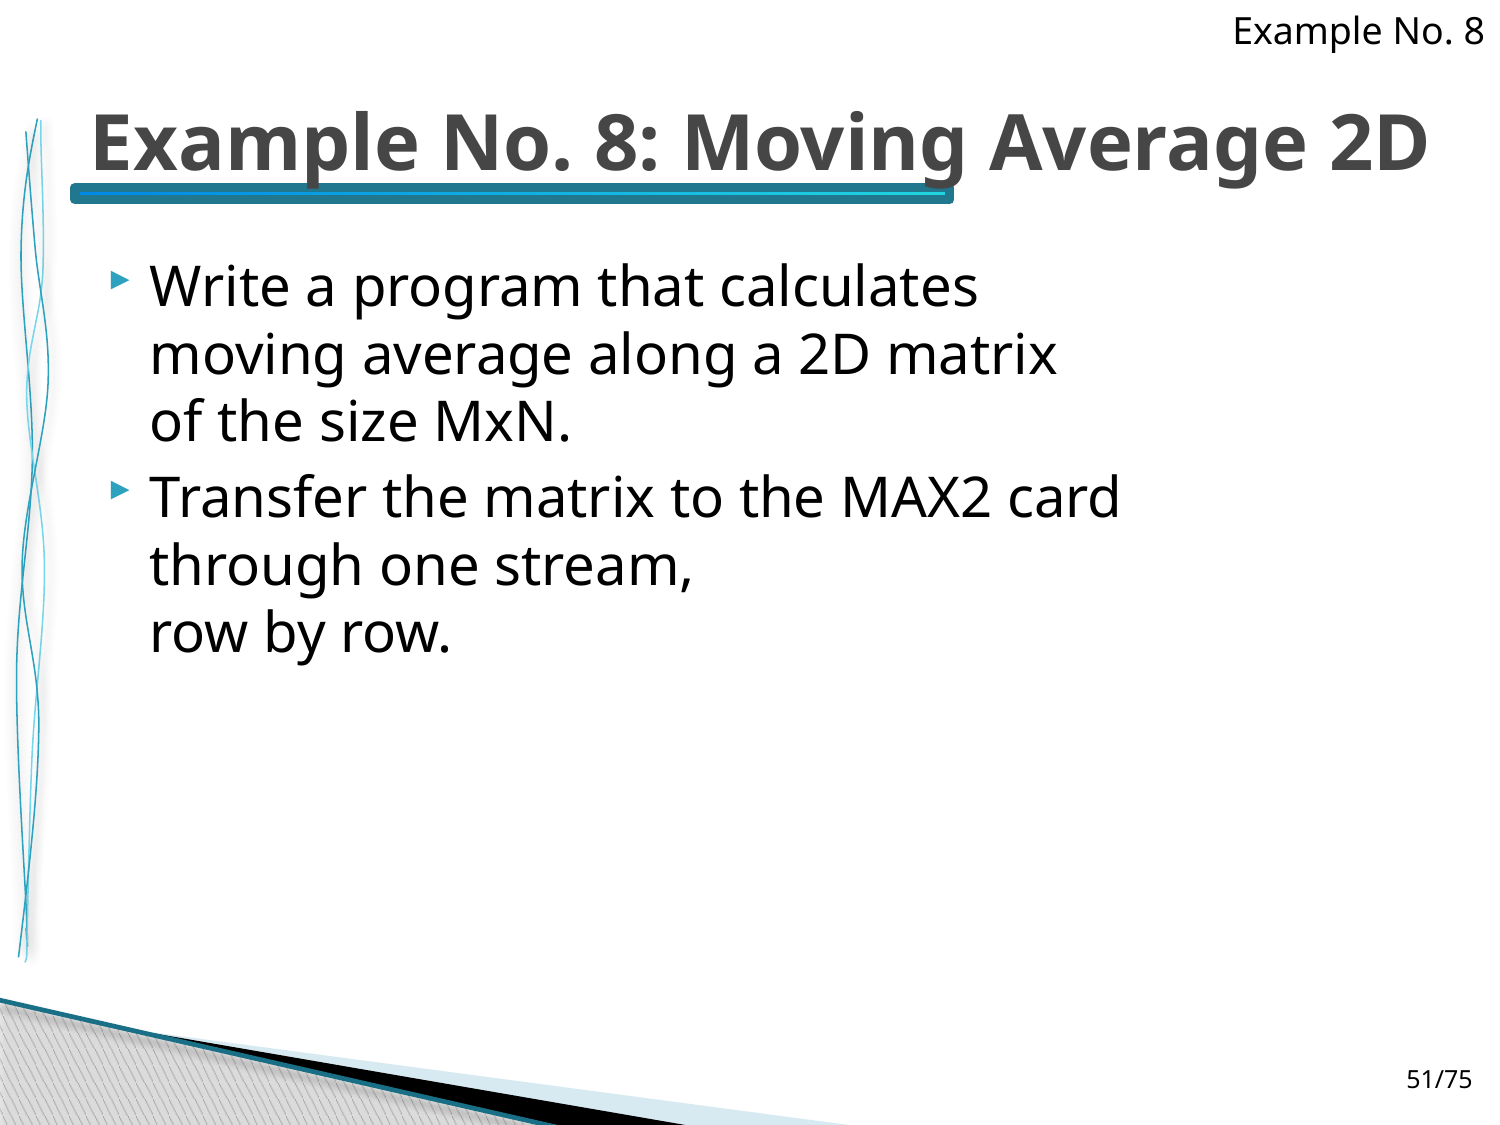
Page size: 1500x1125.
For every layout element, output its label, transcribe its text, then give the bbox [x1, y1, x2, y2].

title Example No. 8: Moving Average 2D [75, 45, 1475, 233]
list Example No. 8 [1074, 0, 1500, 63]
list Write a program that calculates moving average along a 2D matrix of the size MxN. Transfer the matrix to the MAX2 card through one stream, row by row. [75, 243, 1425, 986]
